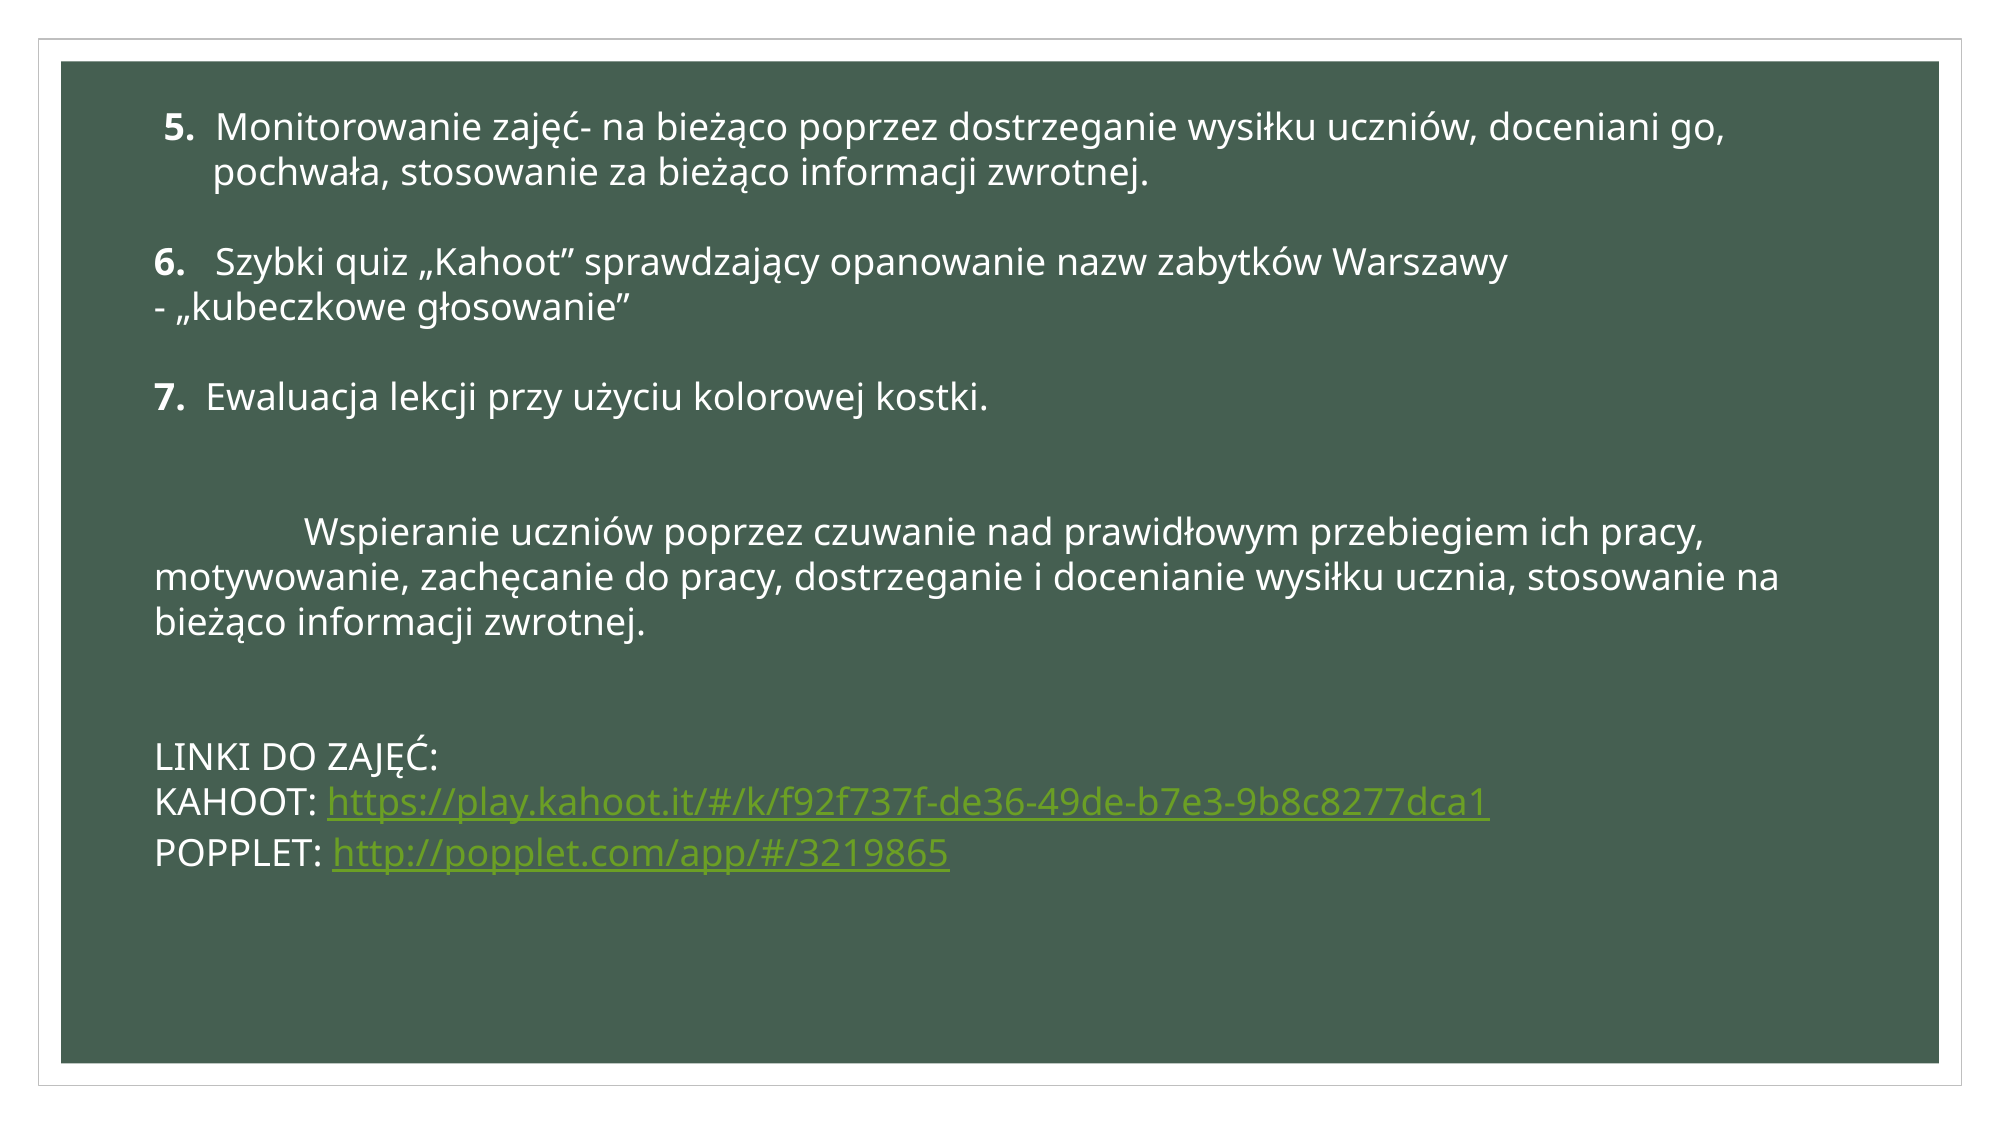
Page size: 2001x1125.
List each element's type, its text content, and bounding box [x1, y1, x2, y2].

text_box 5. Monitorowanie zajęć- na bieżąco poprzez dostrzeganie wysiłku uczniów, doceniani go, pochwała, stosowanie za bieżąco informacji zwrotnej. 6. Szybki quiz „Kahoot” sprawdzający opanowanie nazw zabytków Warszawy - „kubeczkowe głosowanie” 7. Ewaluacja lekcji przy użyciu kolorowej kostki. Wspieranie uczniów poprzez czuwanie nad prawidłowym przebiegiem ich pracy, motywowanie, zachęcanie do pracy, dostrzeganie i docenianie wysiłku ucznia, stosowanie na bieżąco informacji zwrotnej. LINKI DO ZAJĘĆ: KAHOOT: https://play.kahoot.it/#/k/f92f737f-de36-49de-b7e3-9b8c8277dca1 POPPLET: http://popplet.com/app/#/3219865 [139, 95, 1909, 933]
